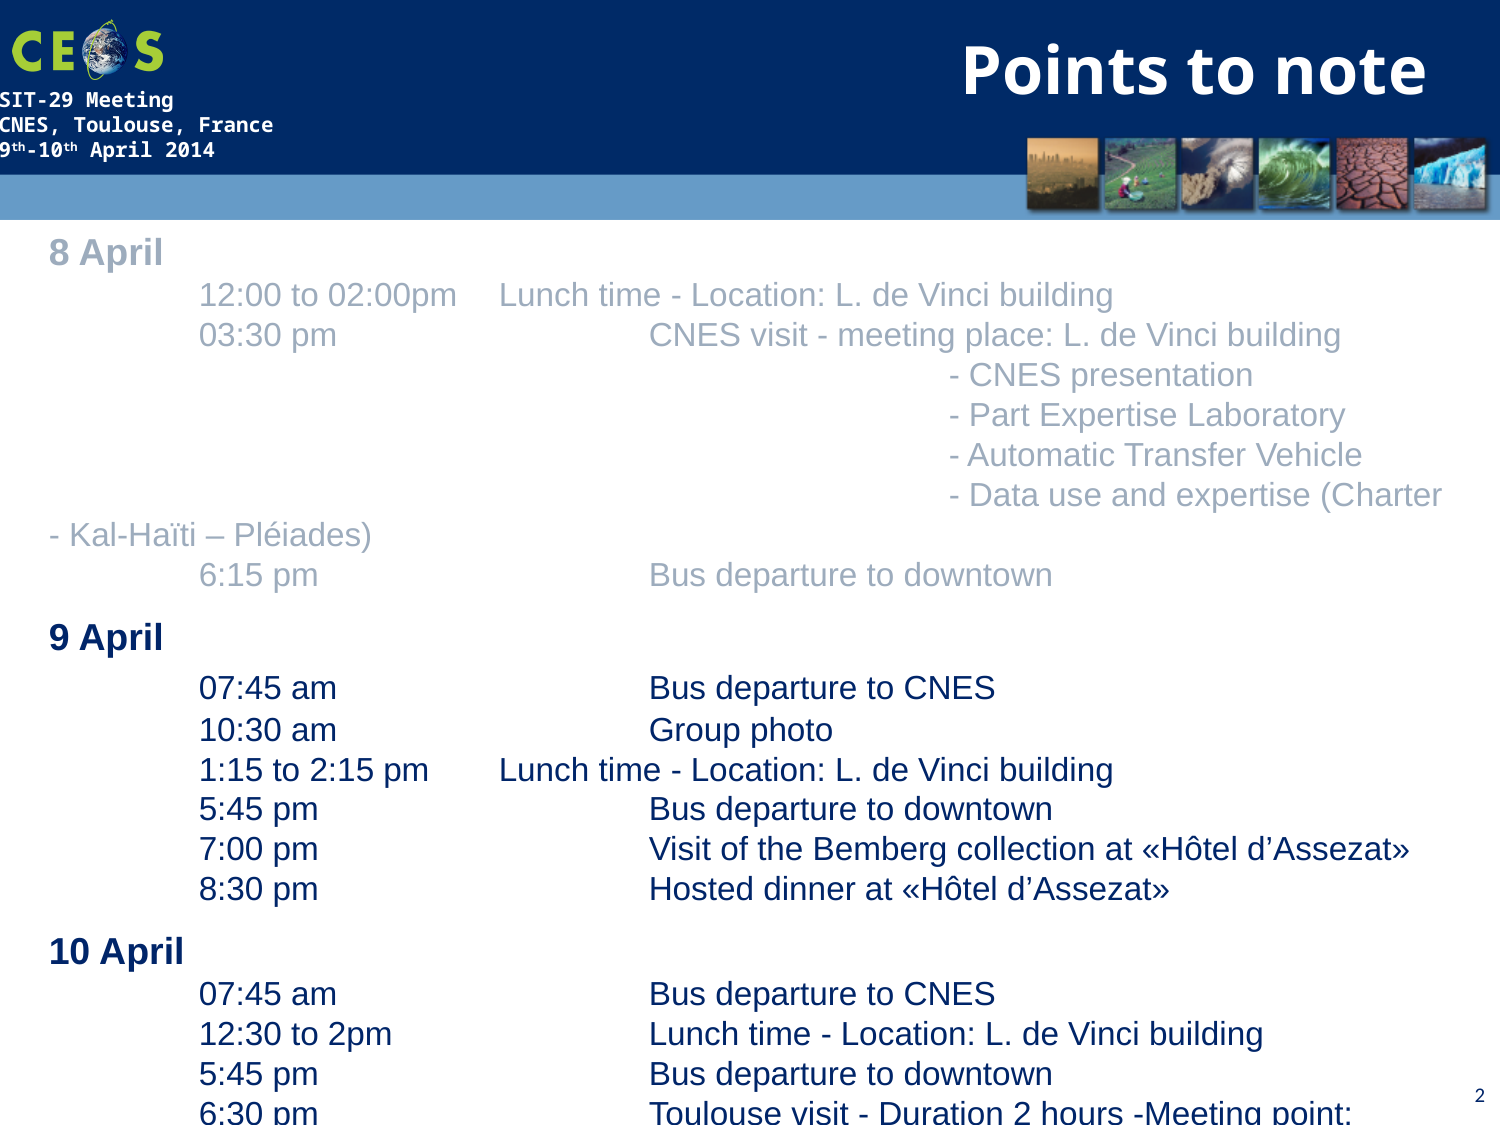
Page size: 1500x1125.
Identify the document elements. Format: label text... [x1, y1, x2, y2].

text_box 8 April 12:00 to 02:00pm Lunch time - Location: L. de Vinci building 03:30 pm CNES visit - meeting place: L. de Vinci building - CNES presentation - Part Expertise Laboratory - Automatic Transfer Vehicle - Data use and expertise (Charter - Kal-Haïti – Pléiades) 6:15 pm Bus departure to downtown 9 April 07:45 am Bus departure to CNES 10:30 am Group photo 1:15 to 2:15 pm Lunch time - Location: L. de Vinci building 5:45 pm Bus departure to downtown 7:00 pm Visit of the Bemberg collection at «Hôtel d’Assezat» 8:30 pm Hosted dinner at «Hôtel d’Assezat» 10 April 07:45 am Bus departure to CNES 12:30 to 2pm Lunch time - Location: L. de Vinci building 5:45 pm Bus departure to downtown 6:30 pm Toulouse visit - Duration 2 hours -Meeting point: Capitole [34, 221, 1463, 1125]
picture [0, 98, 6, 105]
text_box Points to note [254, 18, 1443, 118]
slide_number 2 [1463, 1073, 1500, 1125]
picture [0, 0, 1500, 220]
